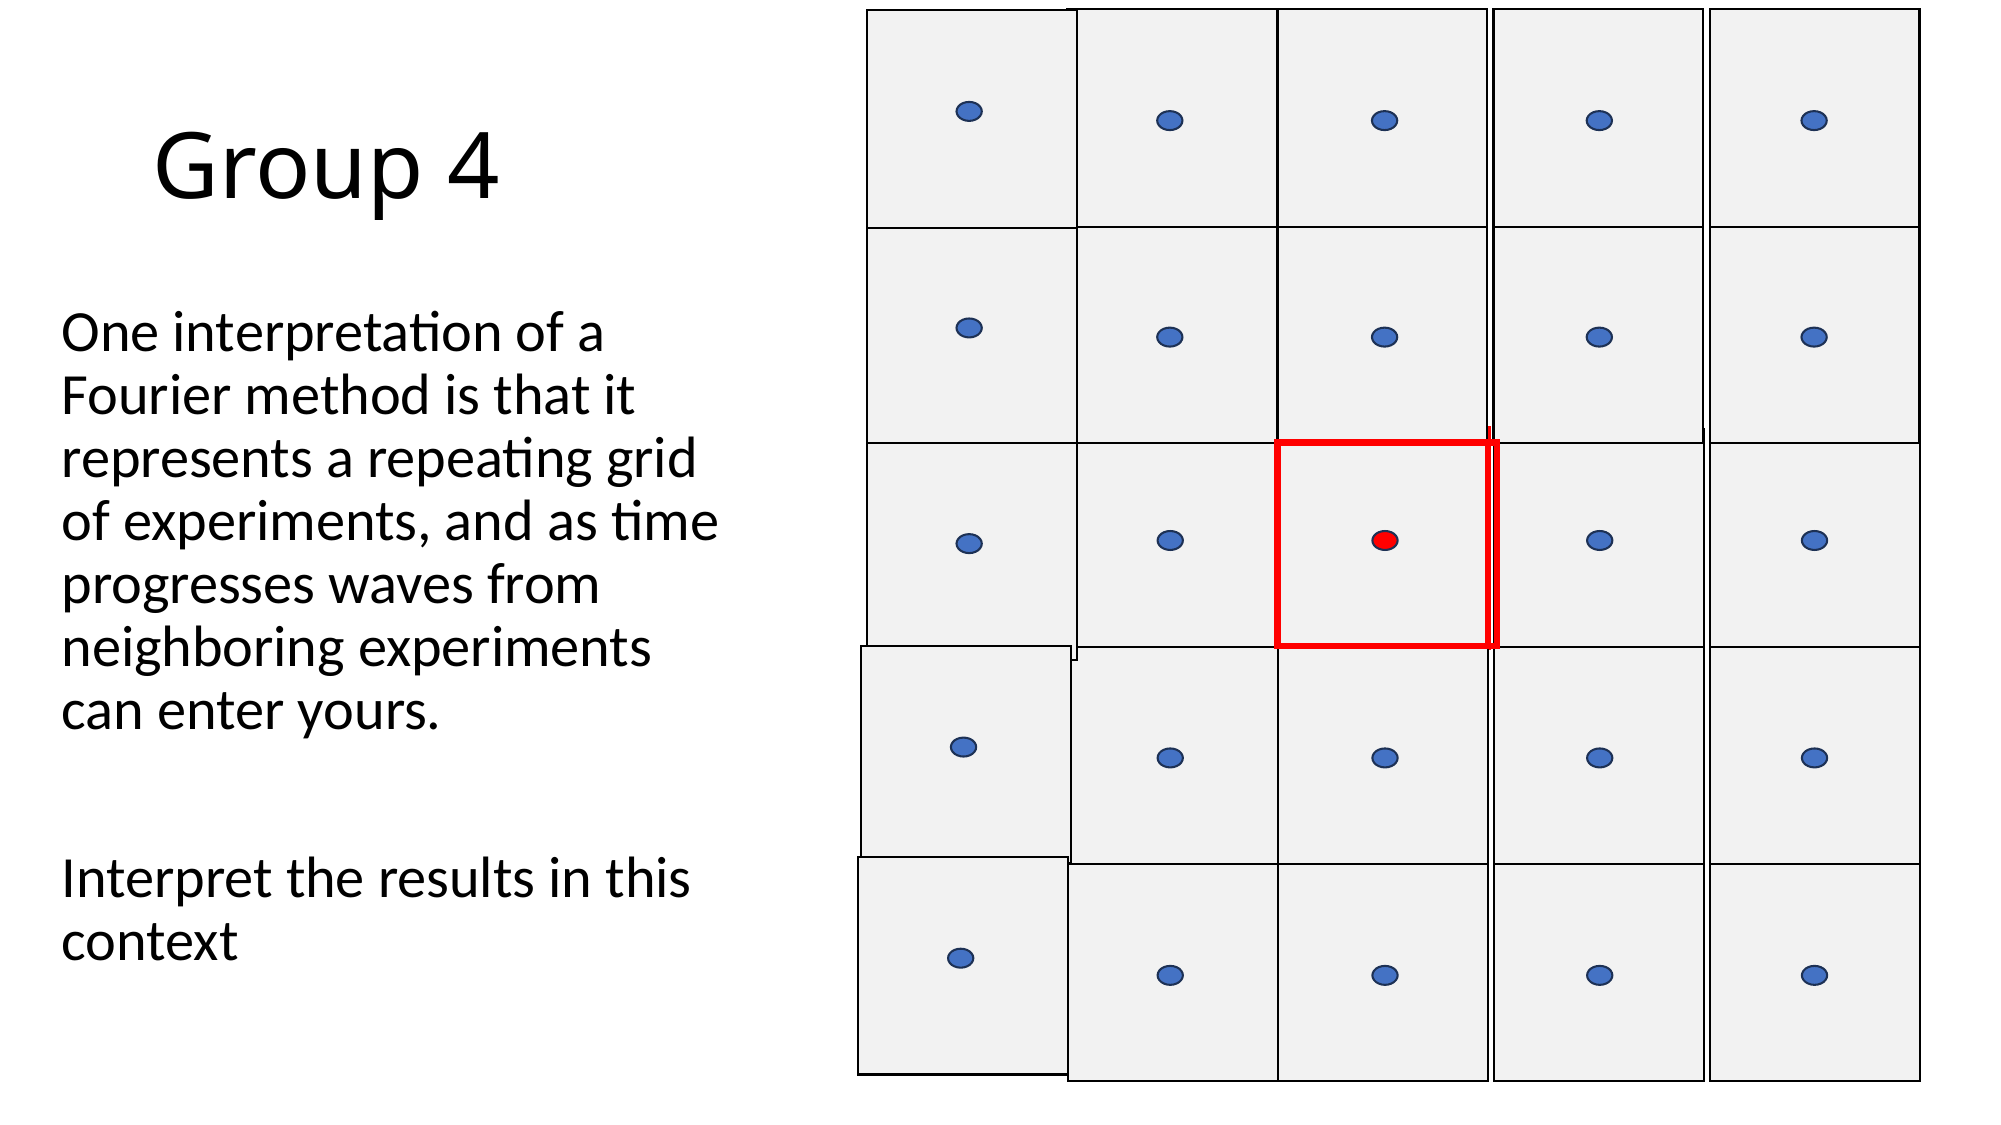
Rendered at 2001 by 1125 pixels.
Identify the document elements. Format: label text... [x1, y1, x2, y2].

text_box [858, 857, 1069, 1075]
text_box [866, 228, 1077, 442]
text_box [866, 442, 1077, 660]
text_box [1067, 864, 1920, 1082]
title Group 4 [137, 59, 648, 278]
list One interpretation of a Fourier method is that it represents a repeating grid of experiments, and as time progresses waves from neighboring experiments can enter yours. Interpret the results in this context [46, 293, 750, 1008]
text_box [1077, 227, 1920, 444]
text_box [1077, 444, 1920, 646]
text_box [860, 645, 1071, 864]
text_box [1071, 646, 1920, 864]
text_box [1067, 9, 1920, 227]
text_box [866, 10, 1077, 228]
